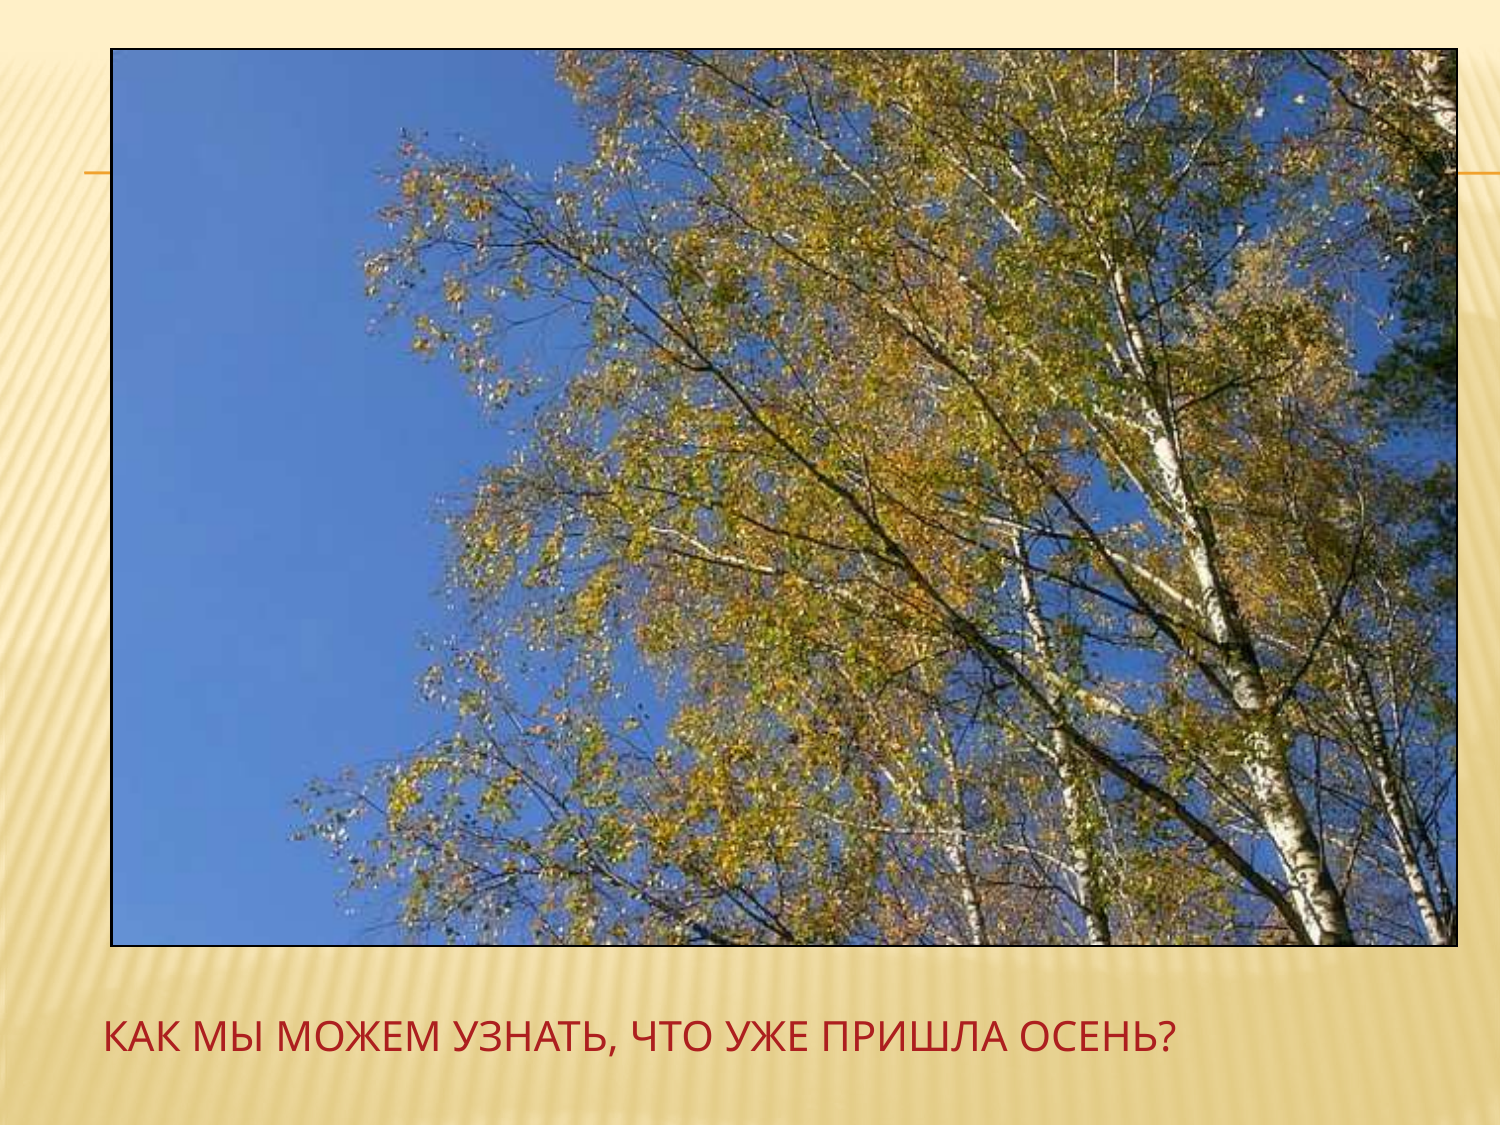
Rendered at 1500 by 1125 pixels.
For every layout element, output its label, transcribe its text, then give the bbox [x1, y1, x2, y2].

title Как мы можем узнать, что уже пришла осень? [87, 975, 1438, 1096]
picture [112, 49, 1457, 946]
